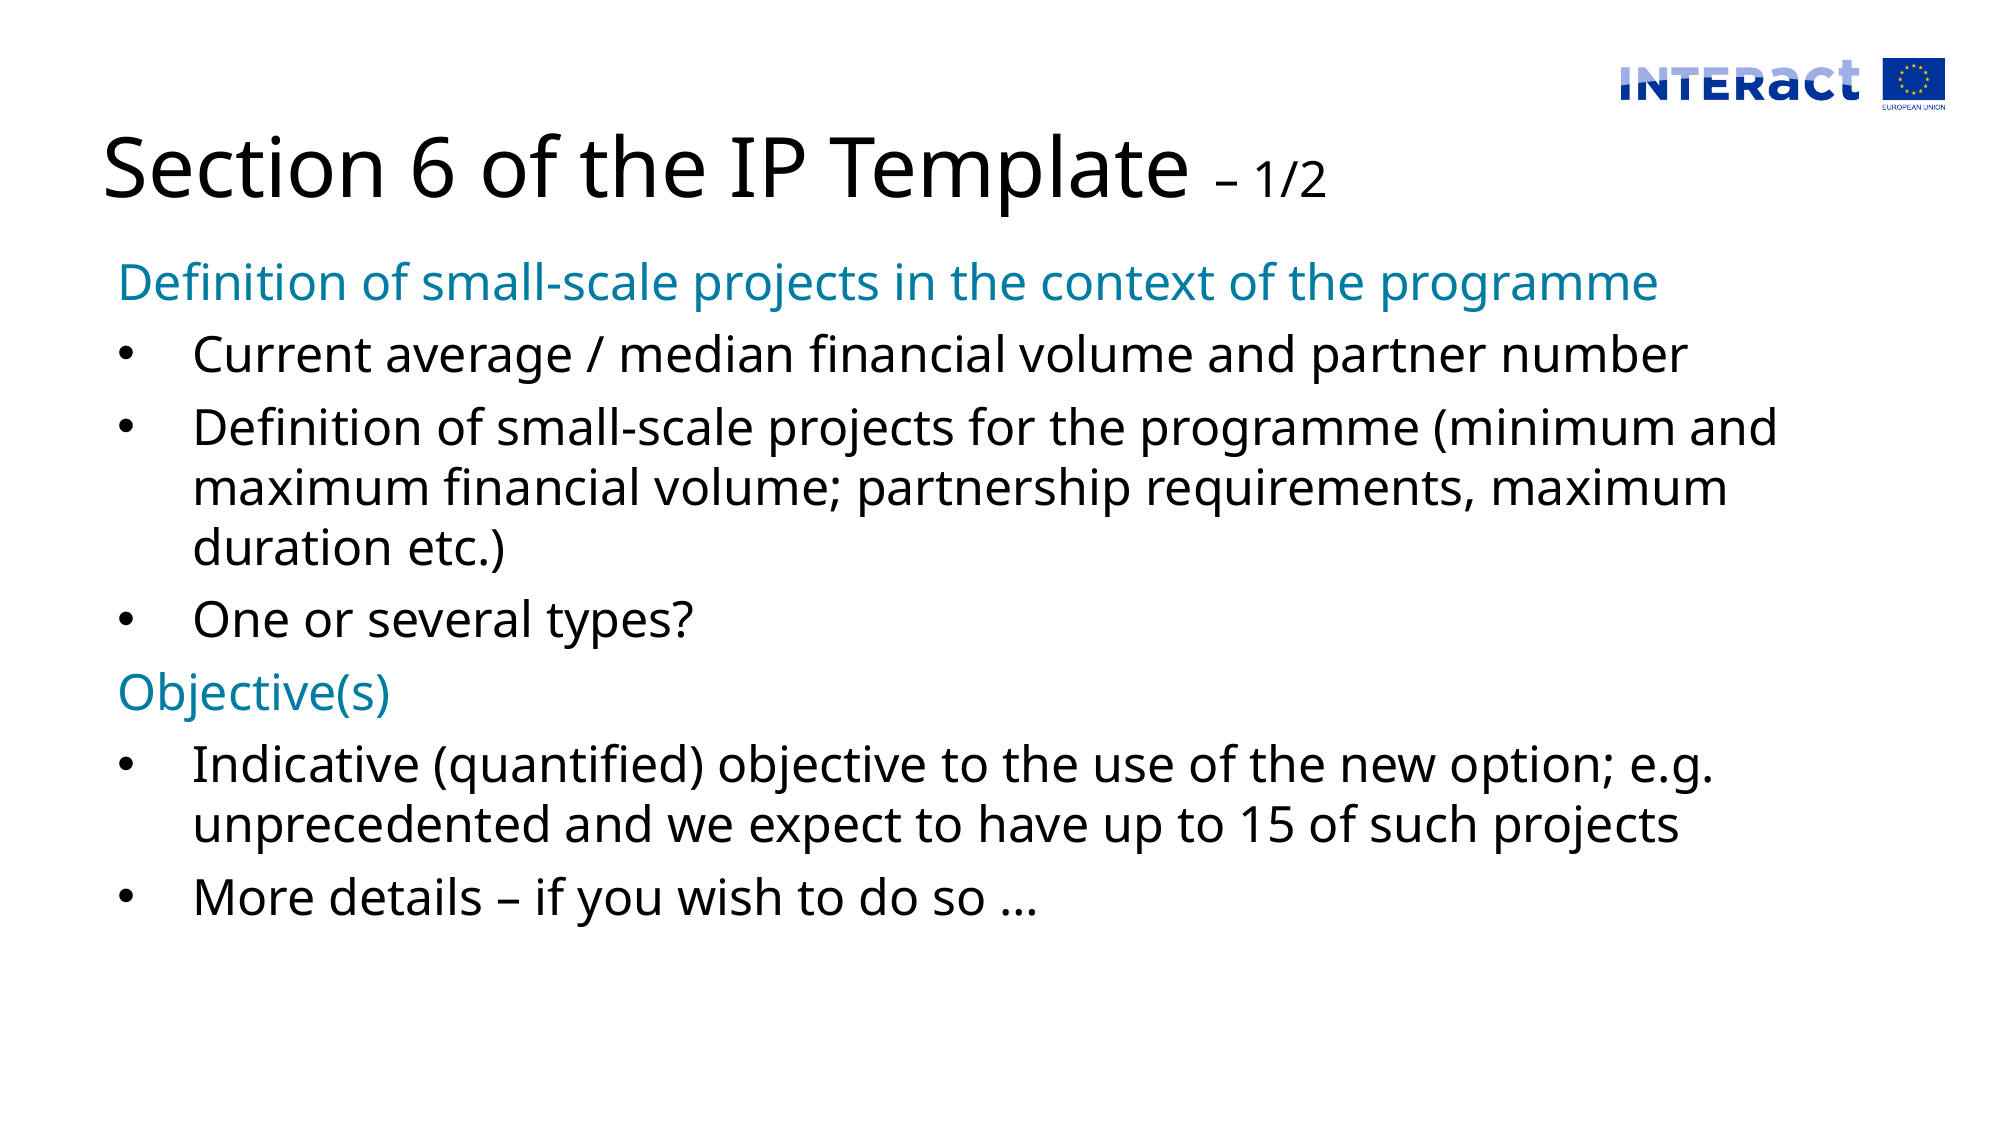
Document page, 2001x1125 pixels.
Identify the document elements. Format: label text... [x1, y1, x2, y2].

list Definition of small-scale projects in the context of the programme Current average / median financial volume and partner number Definition of small-scale projects for the programme (minimum and maximum financial volume; partnership requirements, maximum duration etc.) One or several types? Objective(s) Indicative (quantified) objective to the use of the new option; e.g. unprecedented and we expect to have up to 15 of such projects More details – if you wish to do so … [102, 242, 1817, 940]
title Section 6 of the IP Template – 1/2 [102, 113, 1748, 215]
picture [1621, 58, 1945, 110]
